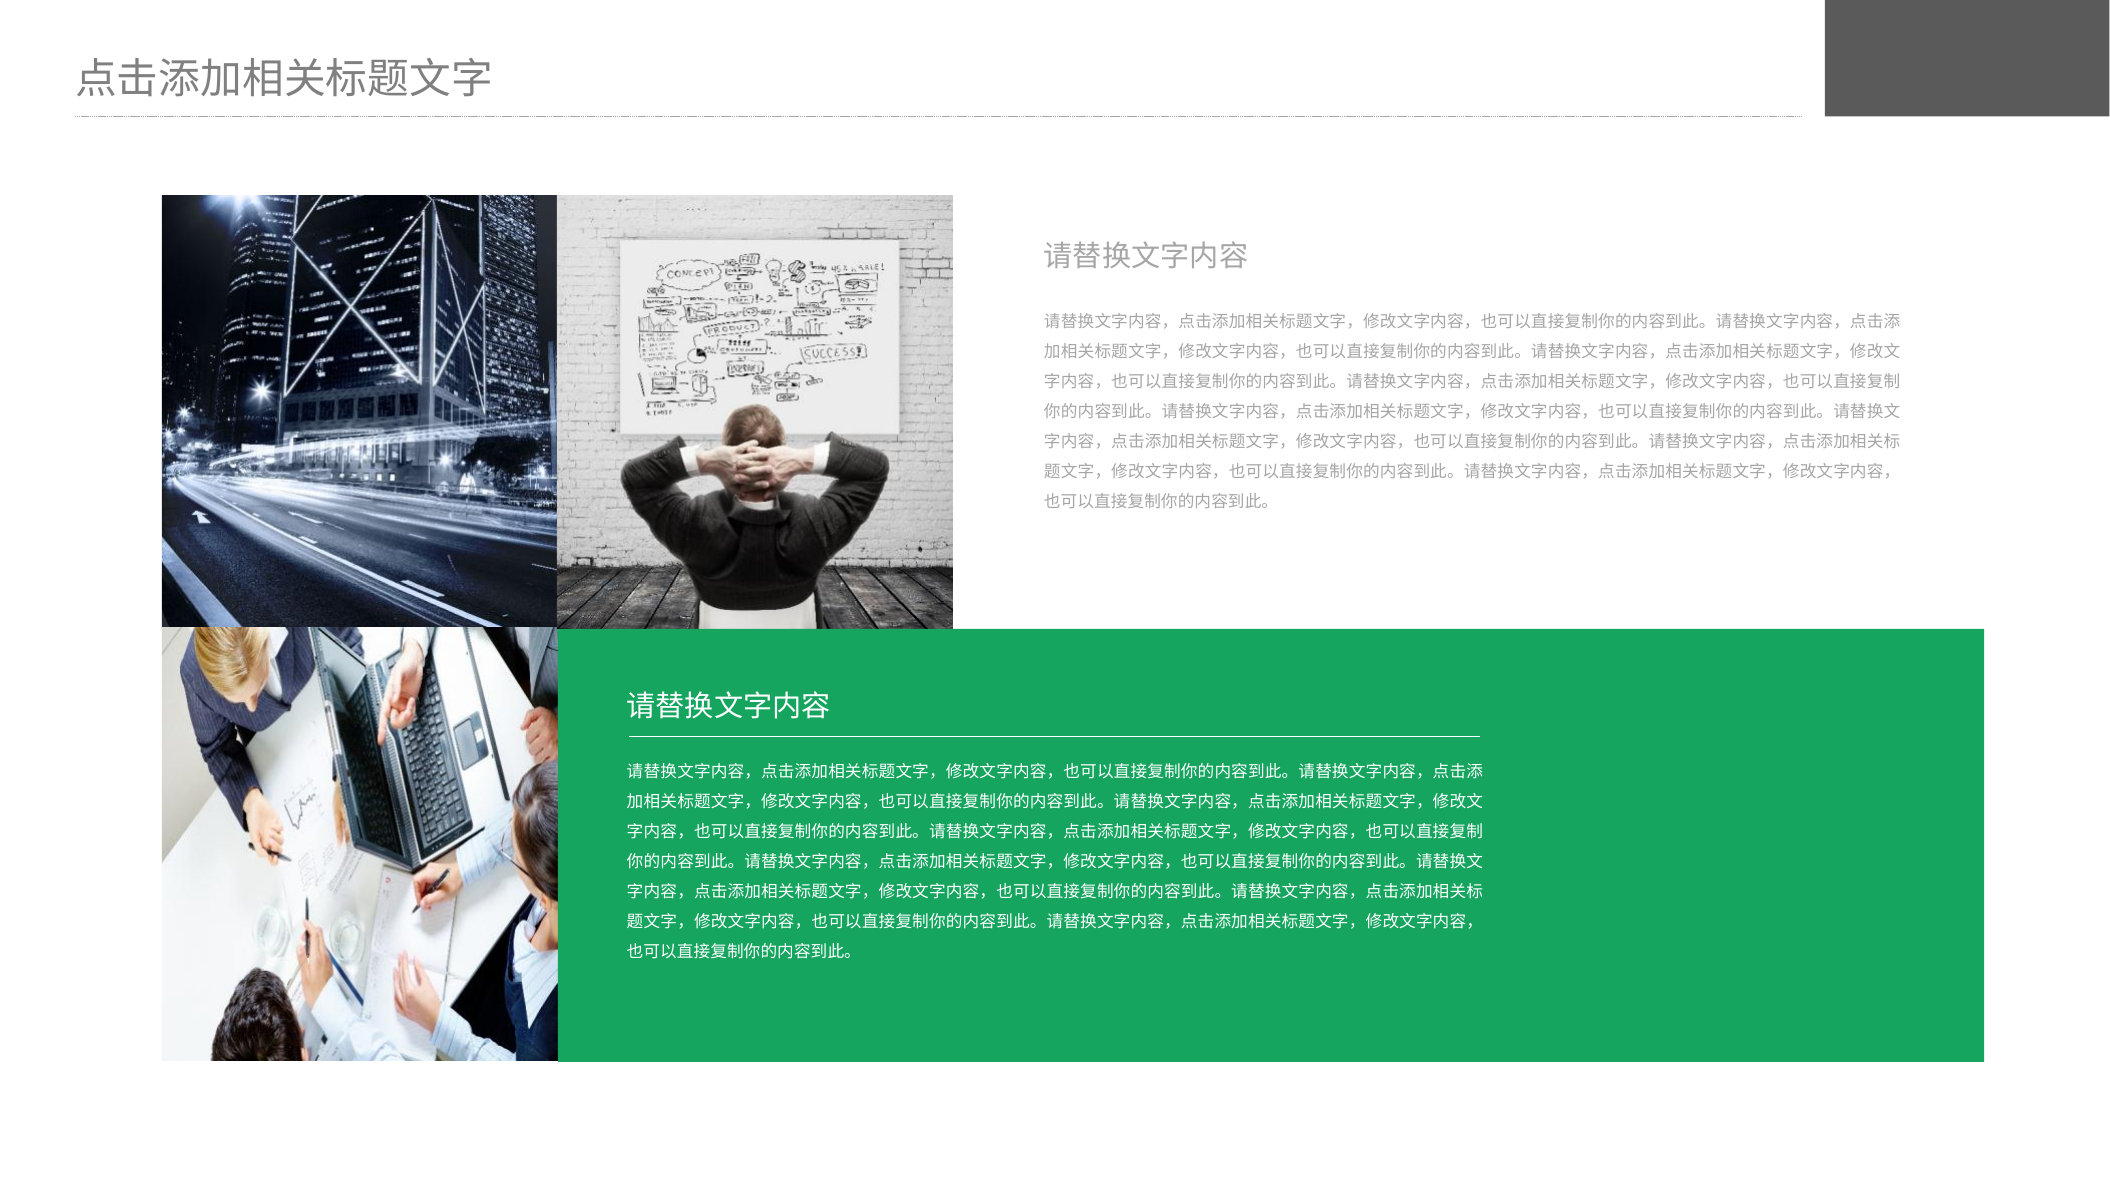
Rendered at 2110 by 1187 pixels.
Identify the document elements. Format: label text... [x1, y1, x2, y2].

text_box 请替换文字内容，点击添加相关标题文字，修改文字内容，也可以直接复制你的内容到此。请替换文字内容，点击添加相关标题文字，修改文字内容，也可以直接复制你的内容到此。请替换文字内容，点击添加相关标题文字，修改文字内容，也可以直接复制你的内容到此。请替换文字内容，点击添加相关标题文字，修改文字内容，也可以直接复制你的内容到此。请替换文字内容，点击添加相关标题文字，修改文字内容，也可以直接复制你的内容到此。请替换文字内容，点击添加相关标题文字，修改文字内容，也可以直接复制你的内容到此。请替换文字内容，点击添加相关标题文字，修改文字内容，也可以直接复制你的内容到此。请替换文字内容，点击添加相关标题文字，修改文字内容，也可以直接复制你的内容到此。 [1028, 293, 1917, 537]
text_box 请替换文字内容，点击添加相关标题文字，修改文字内容，也可以直接复制你的内容到此。请替换文字内容，点击添加相关标题文字，修改文字内容，也可以直接复制你的内容到此。请替换文字内容，点击添加相关标题文字，修改文字内容，也可以直接复制你的内容到此。请替换文字内容，点击添加相关标题文字，修改文字内容，也可以直接复制你的内容到此。请替换文字内容，点击添加相关标题文字，修改文字内容，也可以直接复制你的内容到此。请替换文字内容，点击添加相关标题文字，修改文字内容，也可以直接复制你的内容到此。请替换文字内容，点击添加相关标题文字，修改文字内容，也可以直接复制你的内容到此。请替换文字内容，点击添加相关标题文字，修改文字内容，也可以直接复制你的内容到此。 [610, 743, 1500, 987]
text_box [161, 195, 556, 627]
text_box 点击添加相关标题文字 [59, 44, 563, 107]
text_box [161, 627, 557, 1062]
text_box [557, 628, 1985, 1062]
text_box [556, 195, 954, 630]
text_box 请替换文字内容 [1027, 229, 1333, 289]
text_box 请替换文字内容 [610, 679, 916, 739]
